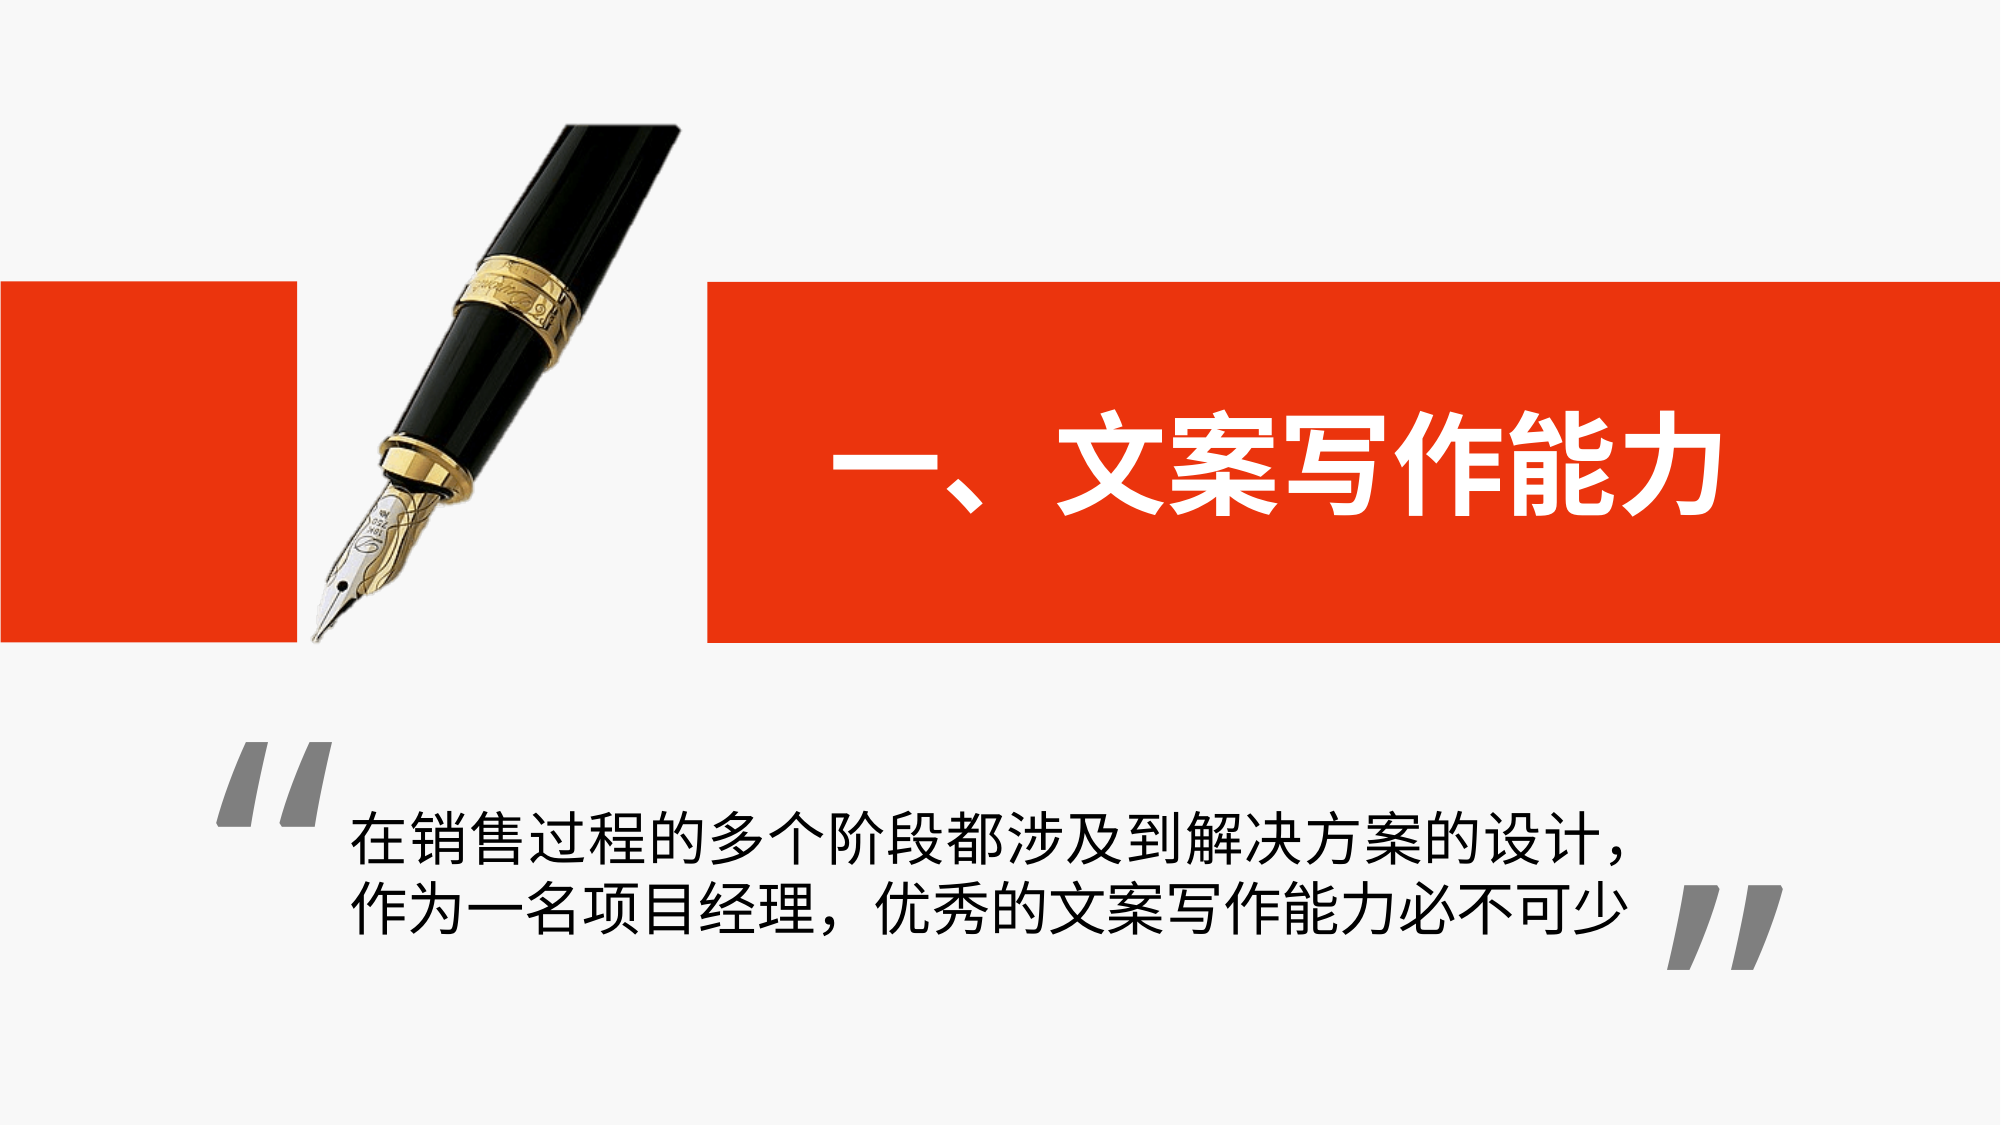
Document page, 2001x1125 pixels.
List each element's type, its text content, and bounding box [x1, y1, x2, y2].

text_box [197, 635, 1803, 1077]
text_box [0, 280, 197, 643]
picture [0, 0, 2001, 1125]
text_box [745, 281, 2000, 644]
text_box 一、文案写作能力 [814, 386, 1745, 536]
